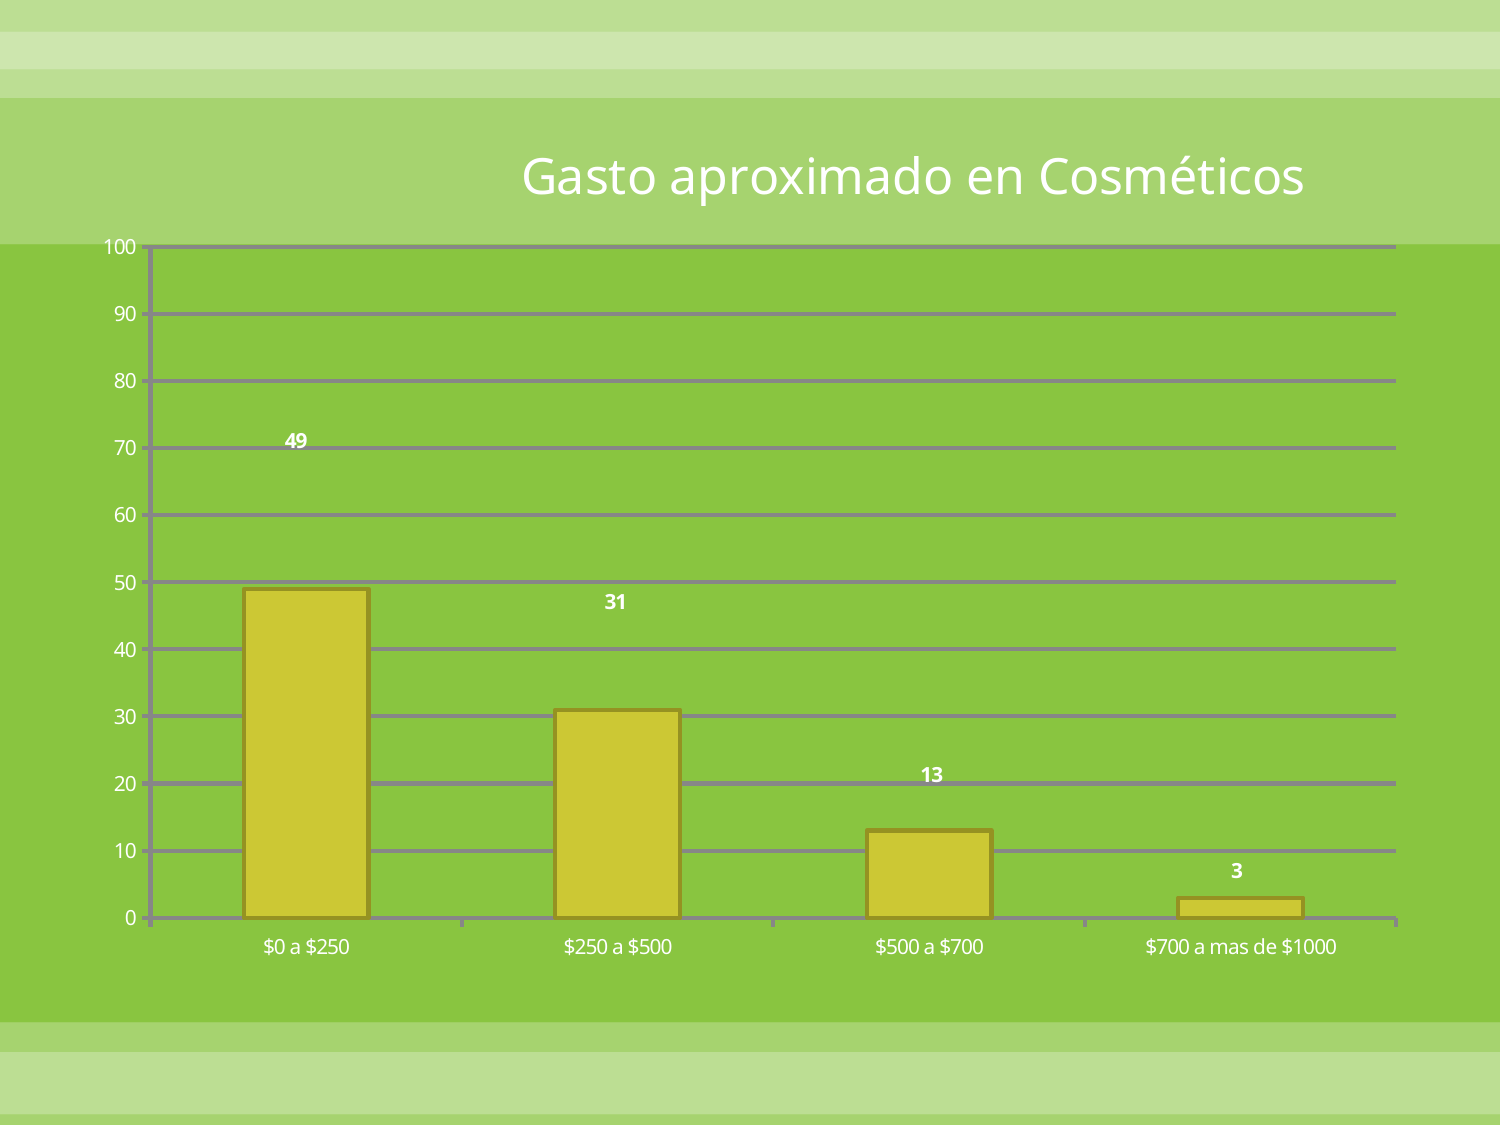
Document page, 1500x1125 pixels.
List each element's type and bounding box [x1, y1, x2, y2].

chart [75, 111, 1449, 1037]
picture [0, 0, 1500, 1125]
